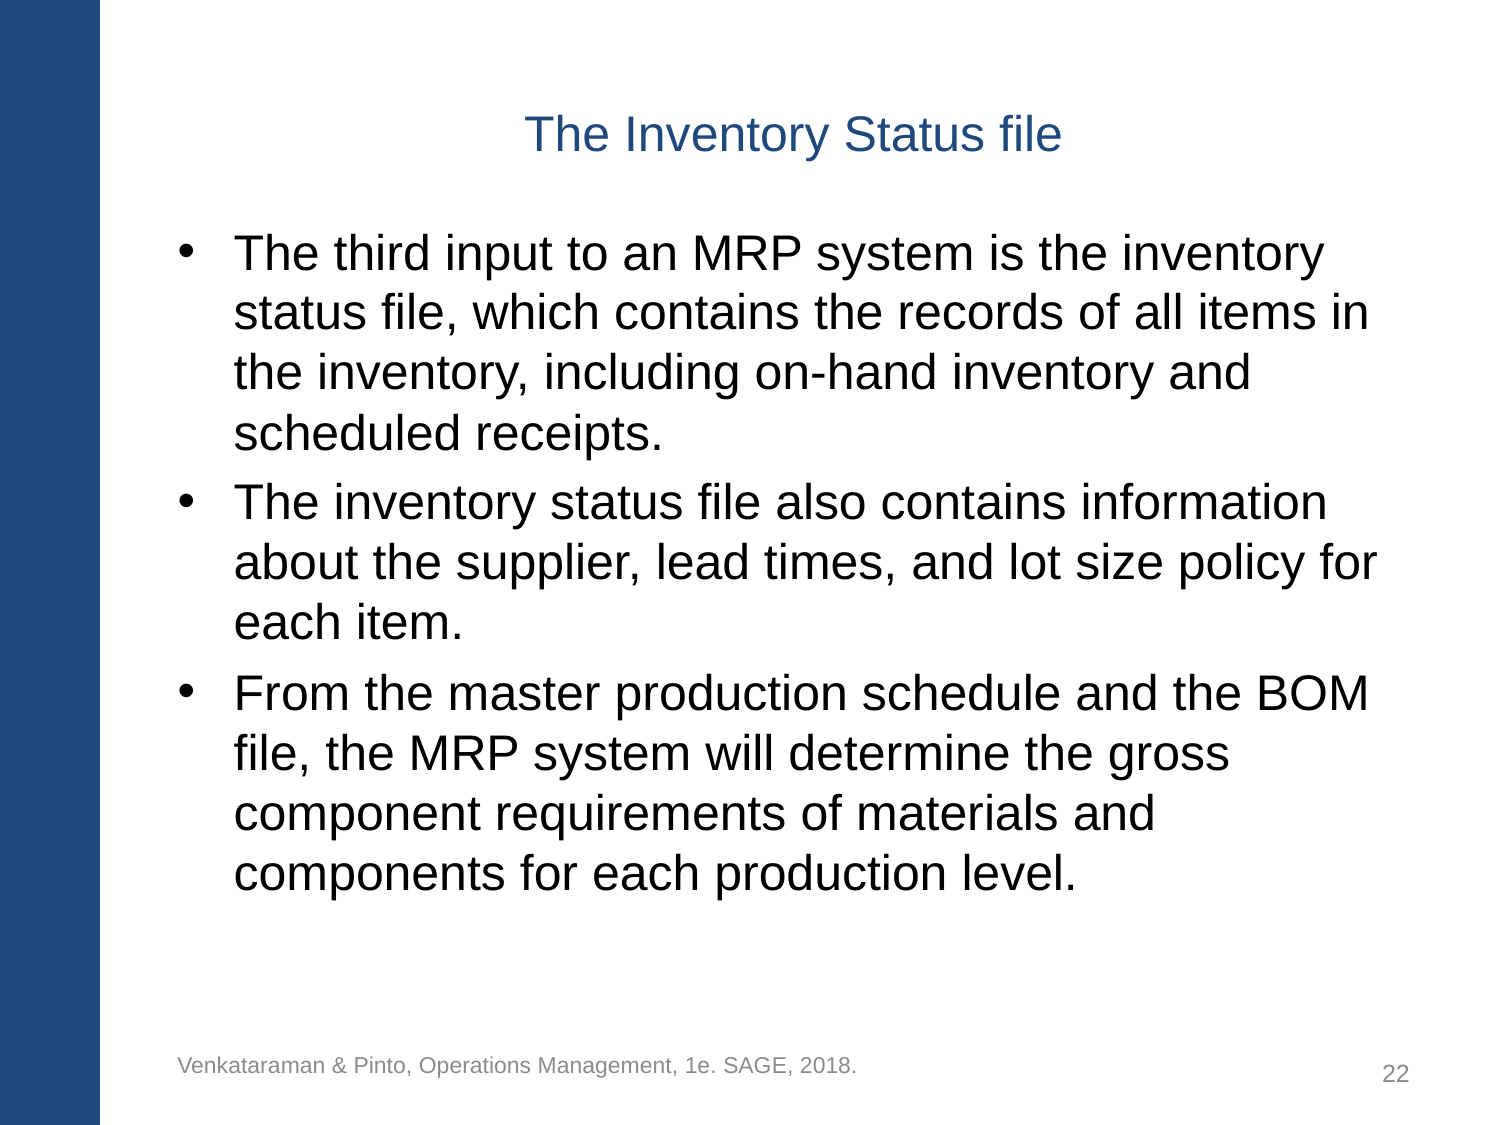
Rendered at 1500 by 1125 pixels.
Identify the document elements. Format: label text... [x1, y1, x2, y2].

slide_number 22 [1350, 1042, 1425, 1103]
footer Venkataraman & Pinto, Operations Management, 1e. SAGE, 2018. [162, 1042, 1313, 1103]
title The Inventory Status file [162, 37, 1425, 212]
list The third input to an MRP system is the inventory status file, which contains the records of all items in the inventory, including on-hand inventory and scheduled receipts. The inventory status file also contains information about the supplier, lead times, and lot size policy for each item. From the master production schedule and the BOM file, the MRP system will determine the gross component requirements of materials and components for each production level. [162, 212, 1425, 1025]
